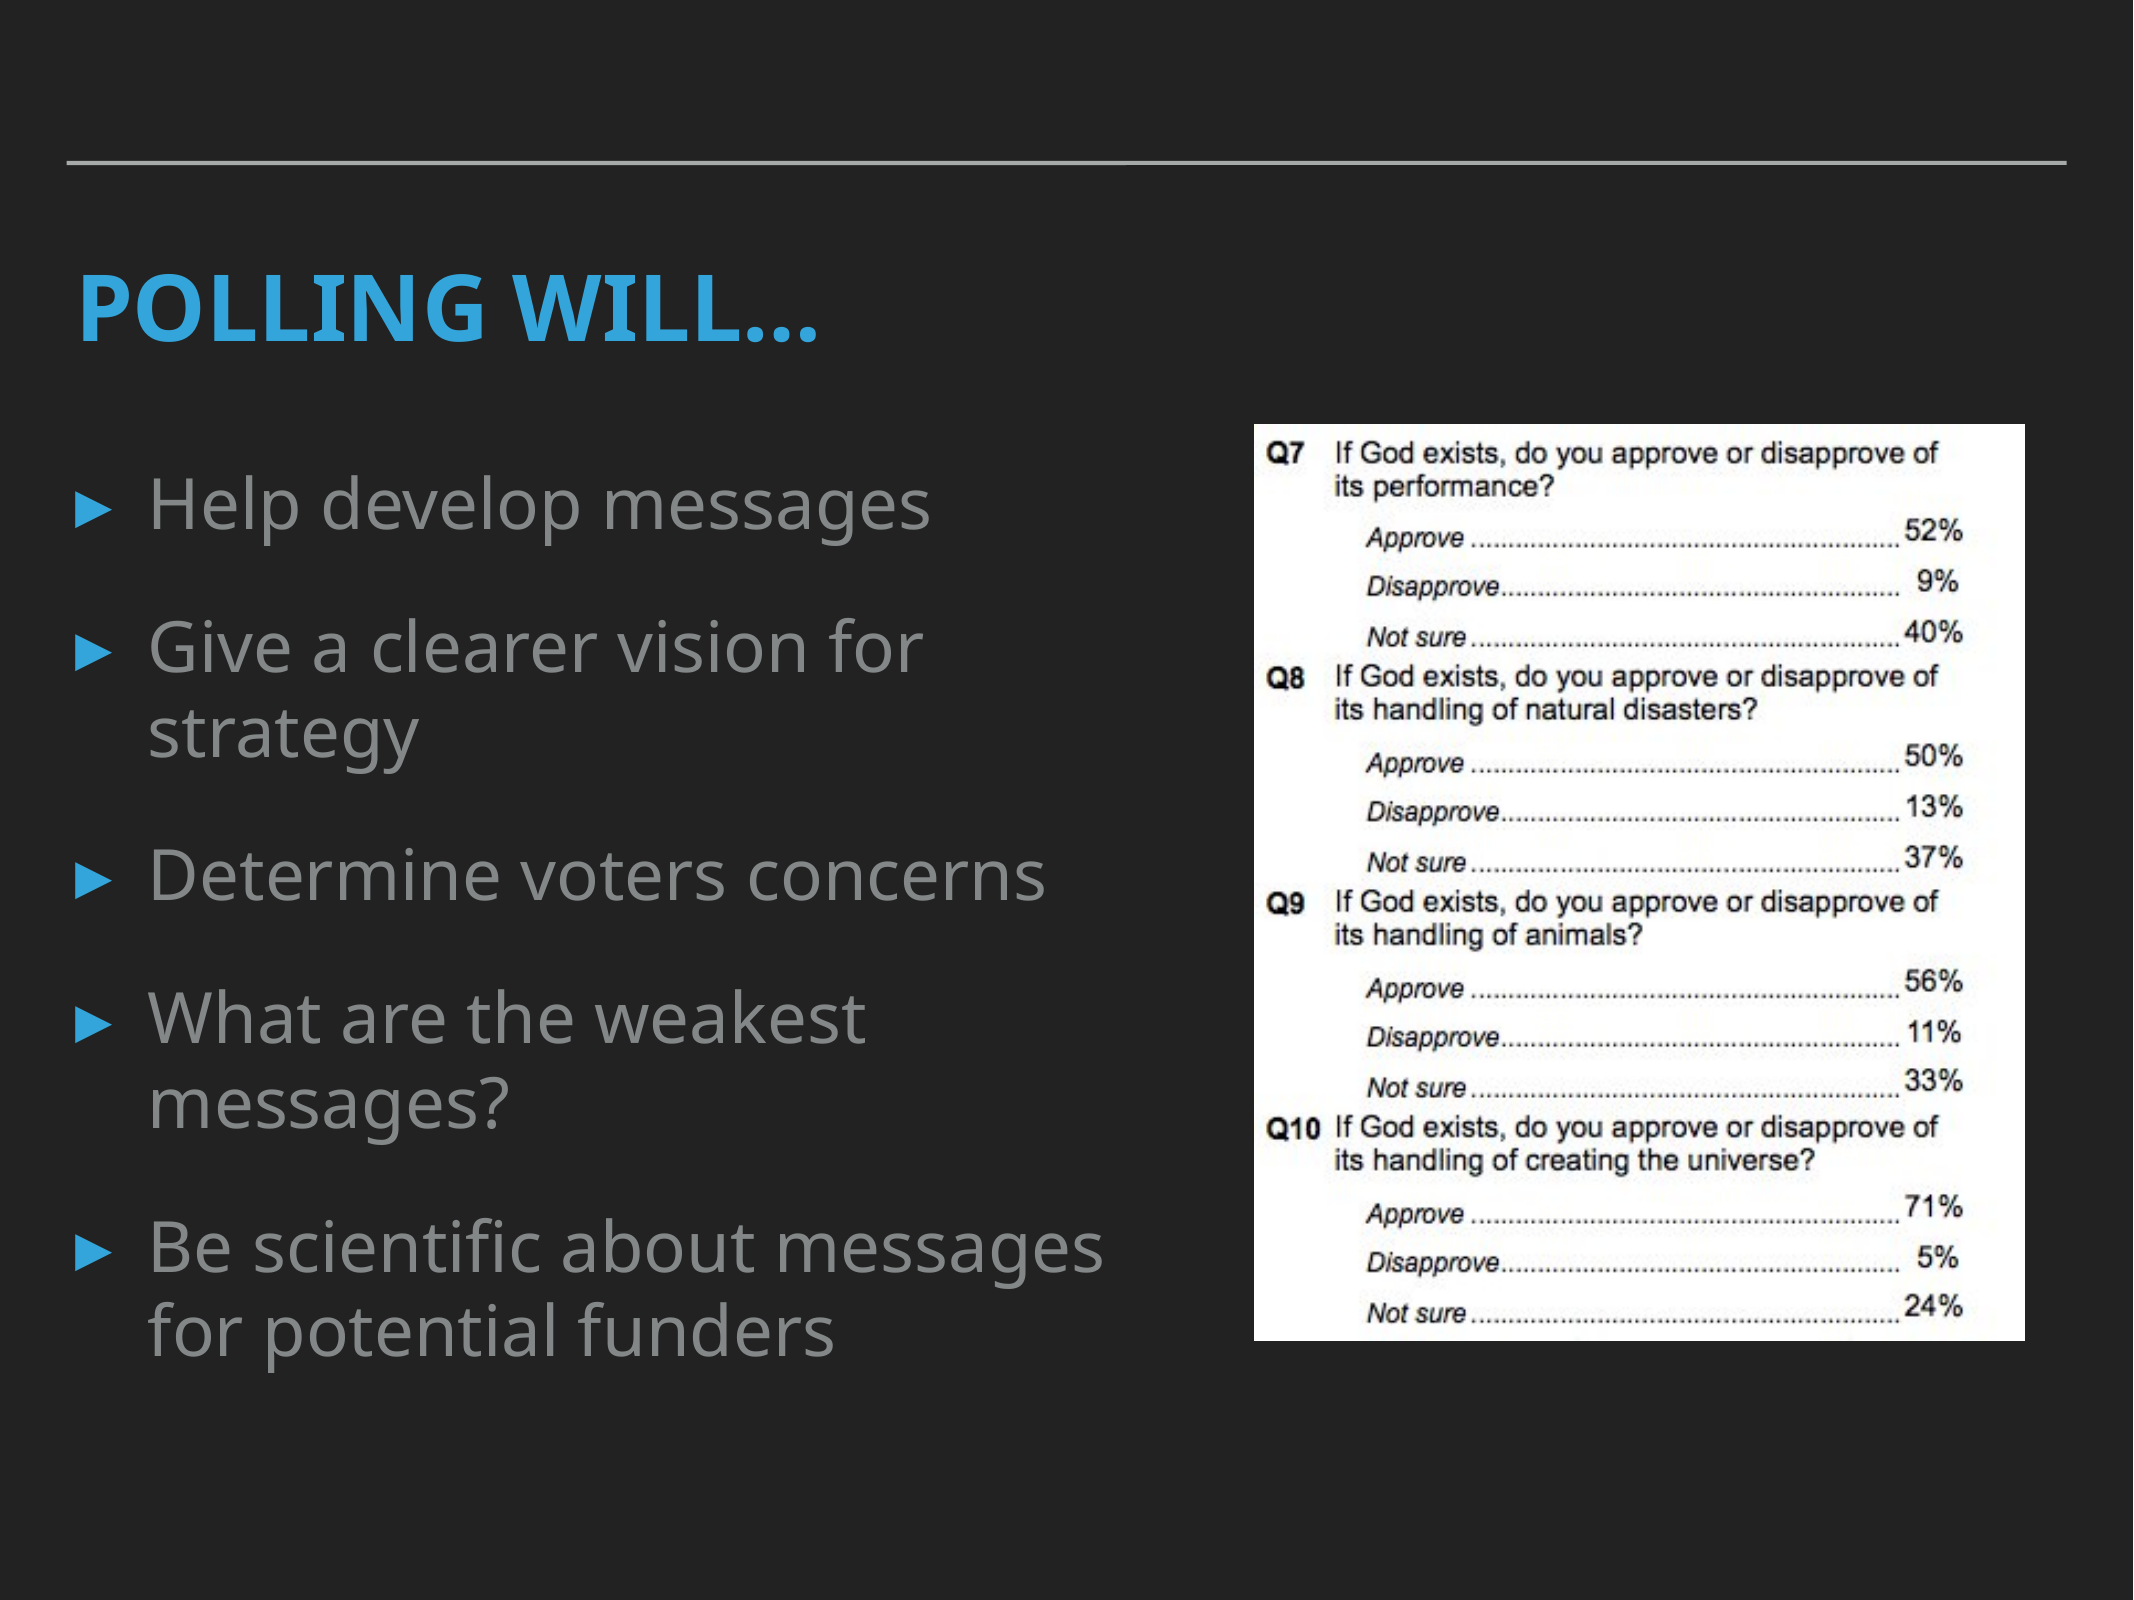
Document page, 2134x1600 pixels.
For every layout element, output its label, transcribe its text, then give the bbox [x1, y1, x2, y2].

picture [1253, 424, 2025, 1342]
list Help develop messages Give a clearer vision for strategy Determine voters concerns What are the weakest messages? Be scientific about messages for potential funders [66, 449, 1218, 1453]
title Polling will… [66, 251, 2068, 372]
